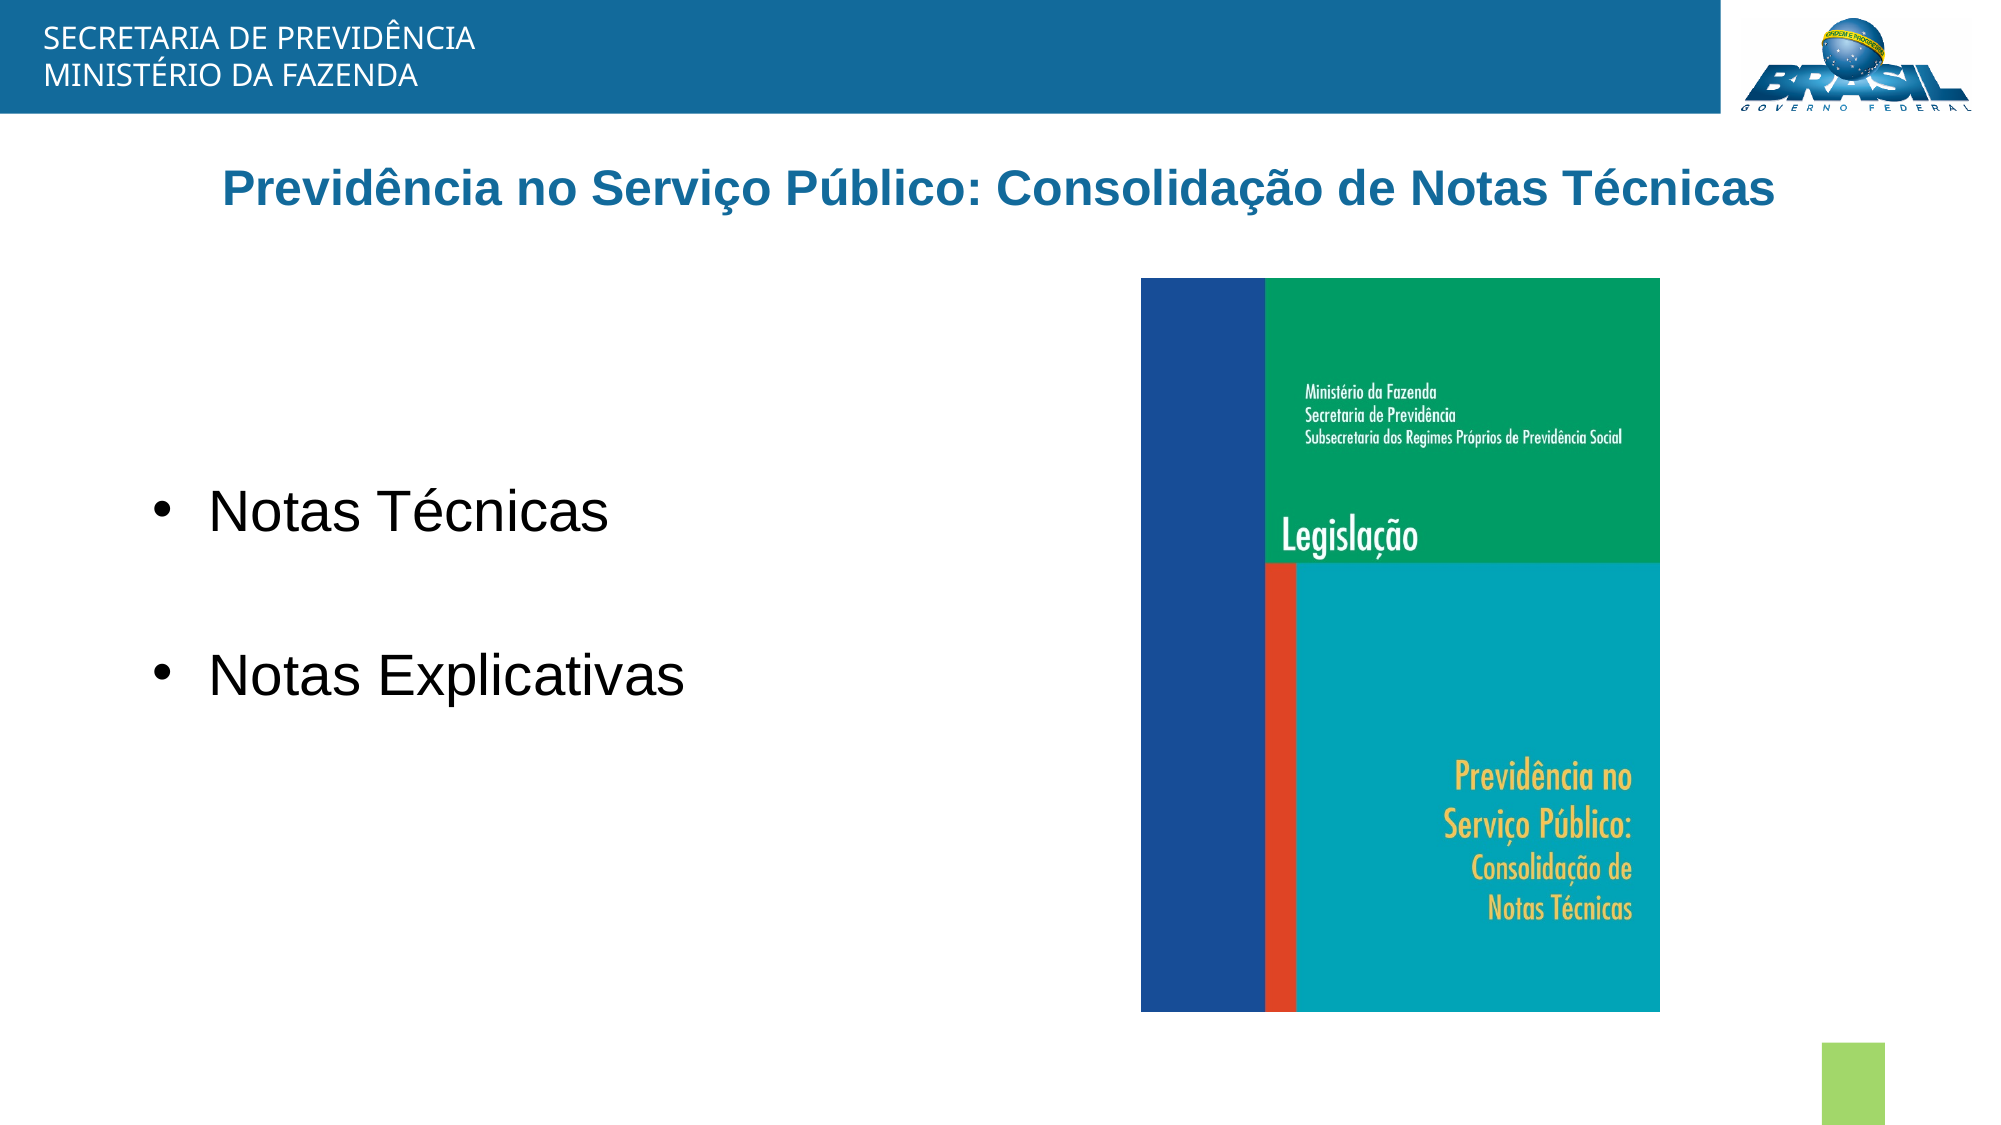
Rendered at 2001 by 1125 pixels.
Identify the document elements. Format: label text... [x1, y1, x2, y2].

picture [1741, 18, 1972, 111]
title Previdência no Serviço Público: Consolidação de Notas Técnicas [99, 91, 1901, 280]
picture [1141, 278, 1660, 1012]
list Notas Técnicas Notas Explicativas [137, 302, 1060, 1006]
